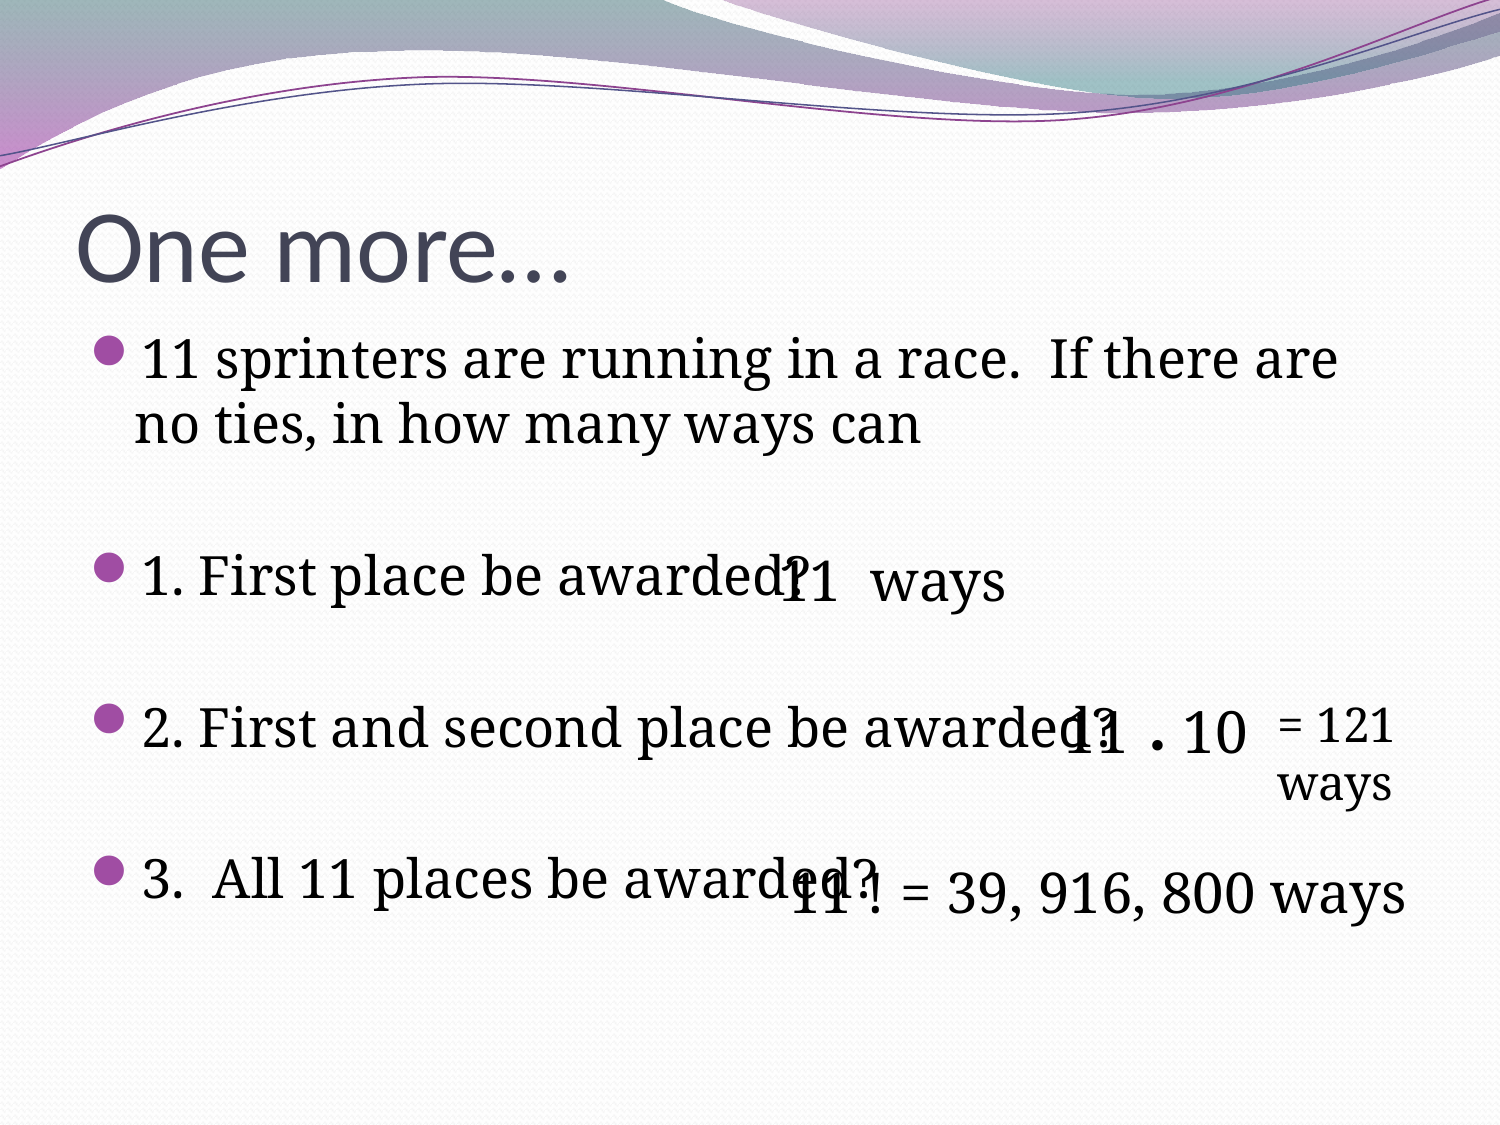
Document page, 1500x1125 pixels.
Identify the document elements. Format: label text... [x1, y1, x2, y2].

text_box 11 ways [763, 537, 1022, 620]
text_box = 121 ways [1262, 687, 1500, 818]
text_box ∙ [1133, 712, 1182, 773]
text_box 10 [1167, 687, 1262, 773]
list 11 sprinters are running in a race. If there are no ties, in how many ways can 1. First place be awarded? 2. First and second place be awarded? 3. All 11 places be awarded? [75, 317, 1425, 1038]
text_box 11 ! = 39, 916, 800 ways [774, 849, 1422, 933]
title One more… [75, 115, 1425, 303]
text_box 11 [1048, 687, 1144, 773]
